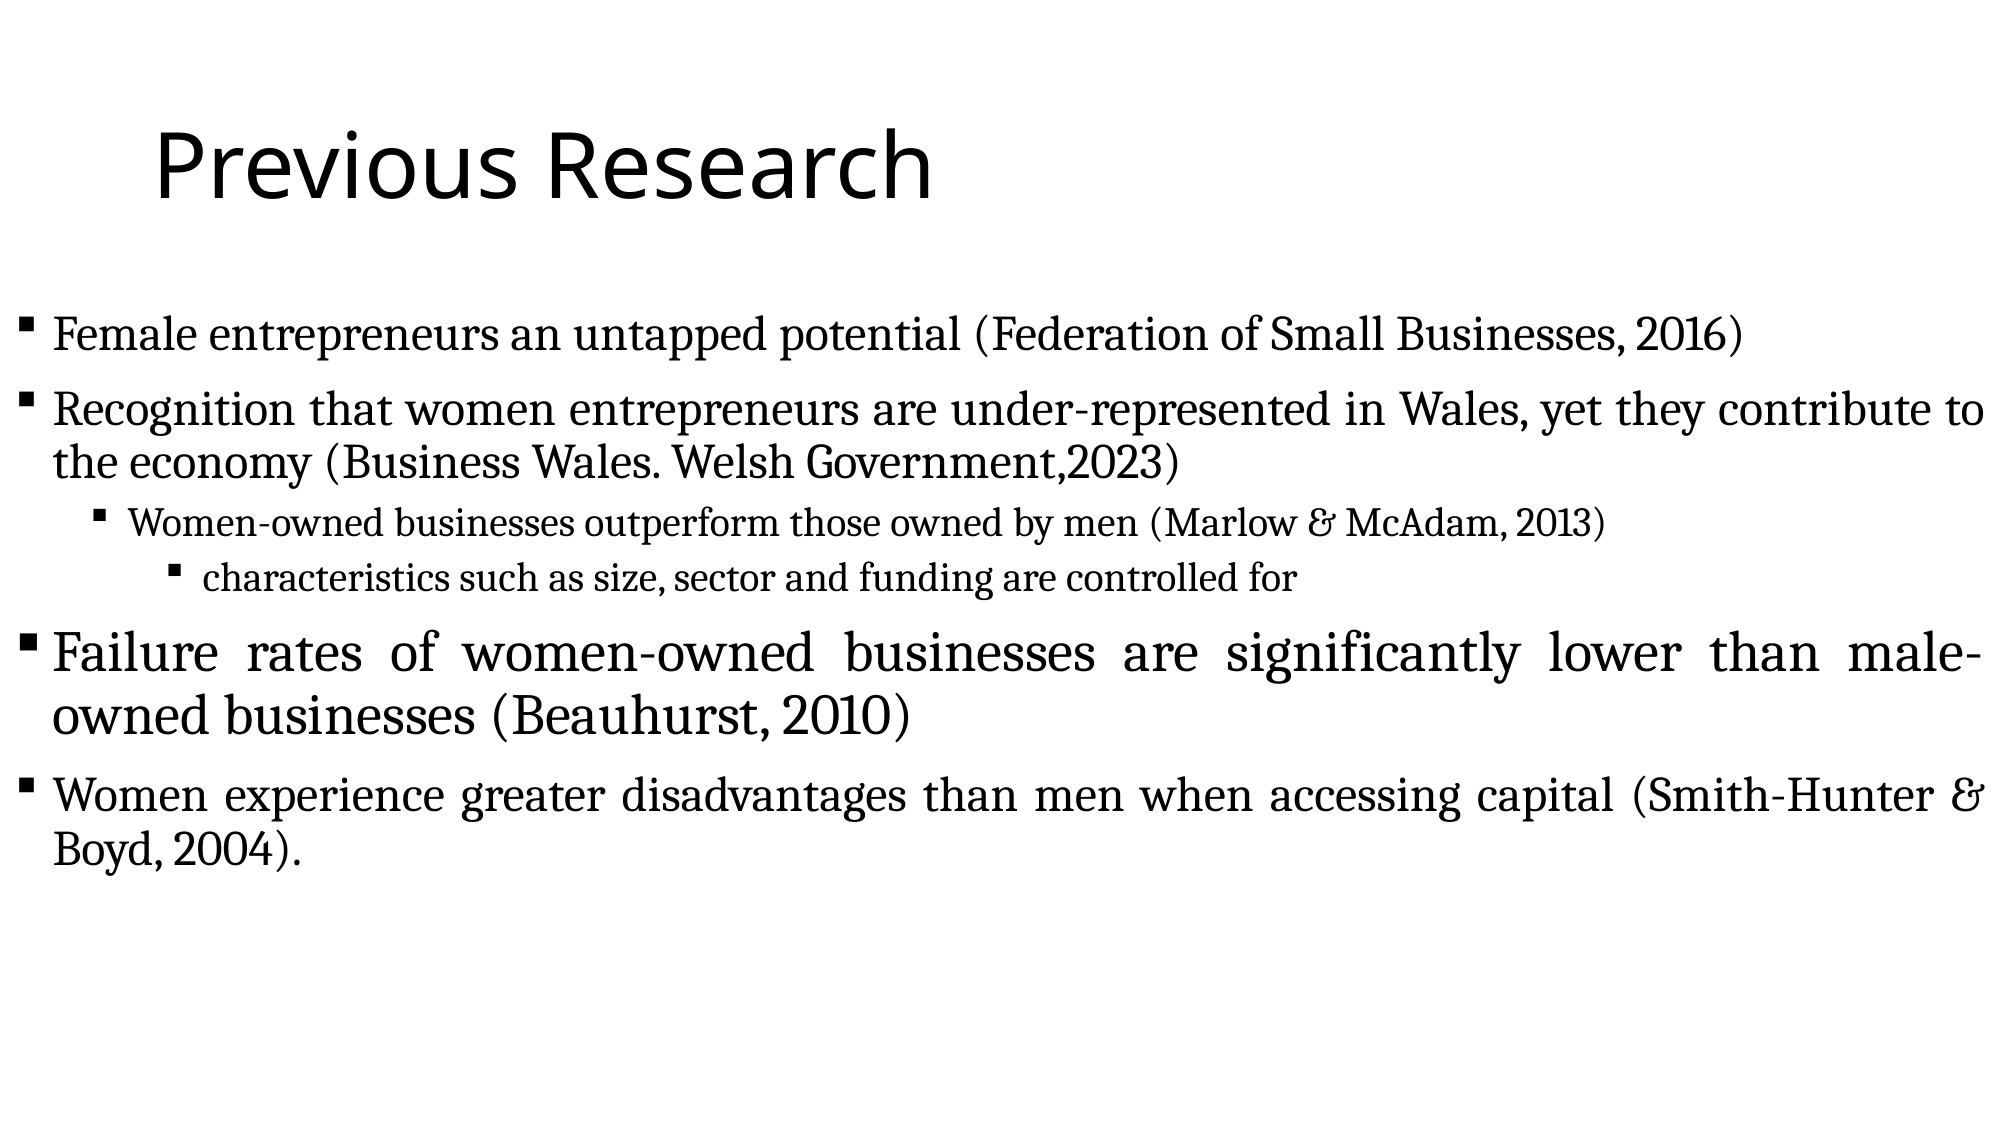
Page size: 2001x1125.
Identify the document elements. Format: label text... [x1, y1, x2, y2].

title Previous Research [137, 59, 1863, 278]
list Female entrepreneurs an untapped potential (Federation of Small Businesses, 2016) Recognition that women entrepreneurs are under-represented in Wales, yet they contribute to the economy (Business Wales. Welsh Government,2023) Women-owned businesses outperform those owned by men (Marlow & McAdam, 2013) characteristics such as size, sector and funding are controlled for Failure rates of women-owned businesses are significantly lower than male-owned businesses (Beauhurst, 2010) Women experience greater disadvantages than men when accessing capital (Smith-Hunter & Boyd, 2004). [0, 299, 2000, 1014]
